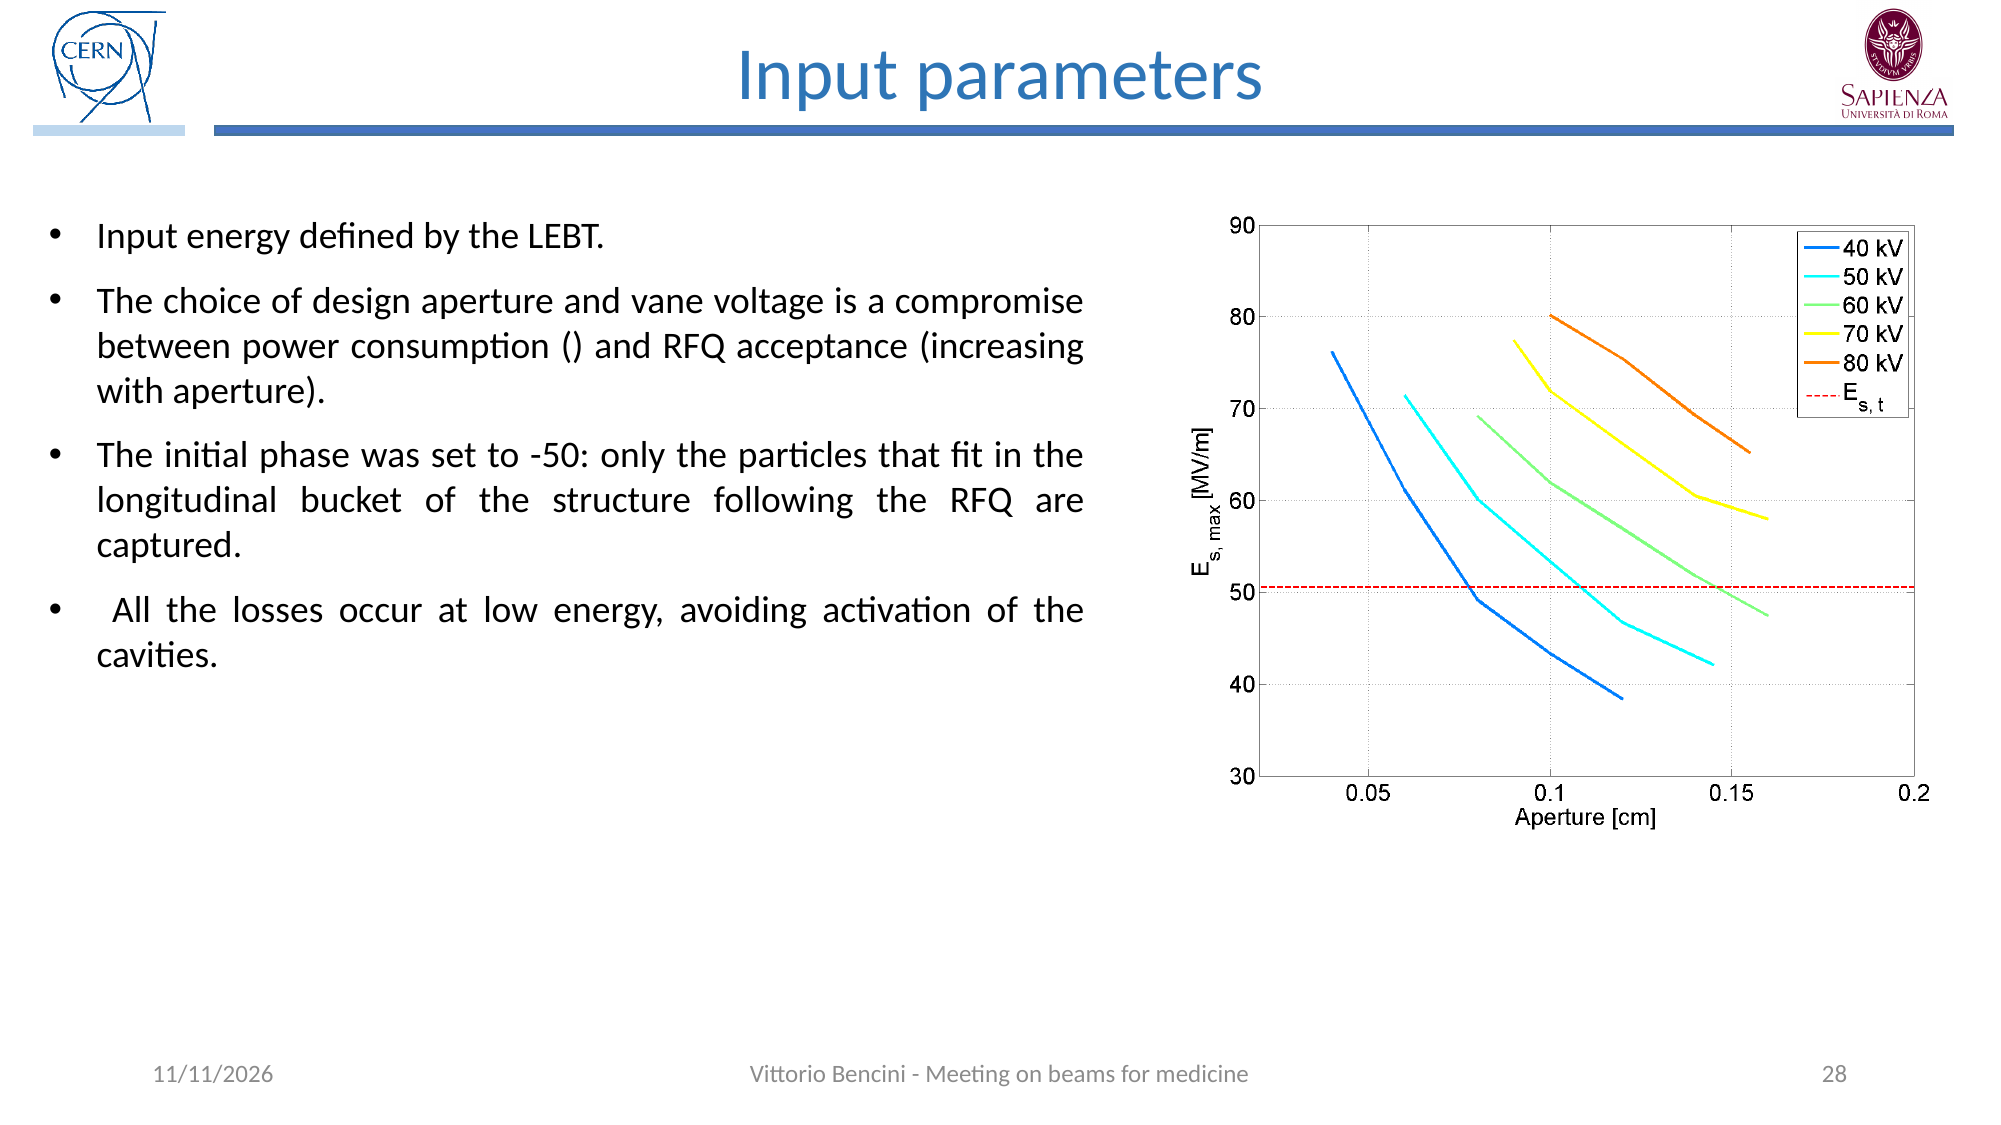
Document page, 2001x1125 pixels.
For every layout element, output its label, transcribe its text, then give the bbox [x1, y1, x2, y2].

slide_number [137, 1042, 588, 1103]
picture [1180, 203, 1932, 832]
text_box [1834, 0, 1953, 125]
text_box [33, 125, 185, 136]
text_box [214, 125, 1954, 136]
slide_number 28 [1412, 1042, 1863, 1103]
footer Vittorio Bencini - Meeting on beams for medicine [662, 1042, 1338, 1103]
picture [52, 10, 166, 123]
text_box Input parameters [538, 17, 1461, 123]
